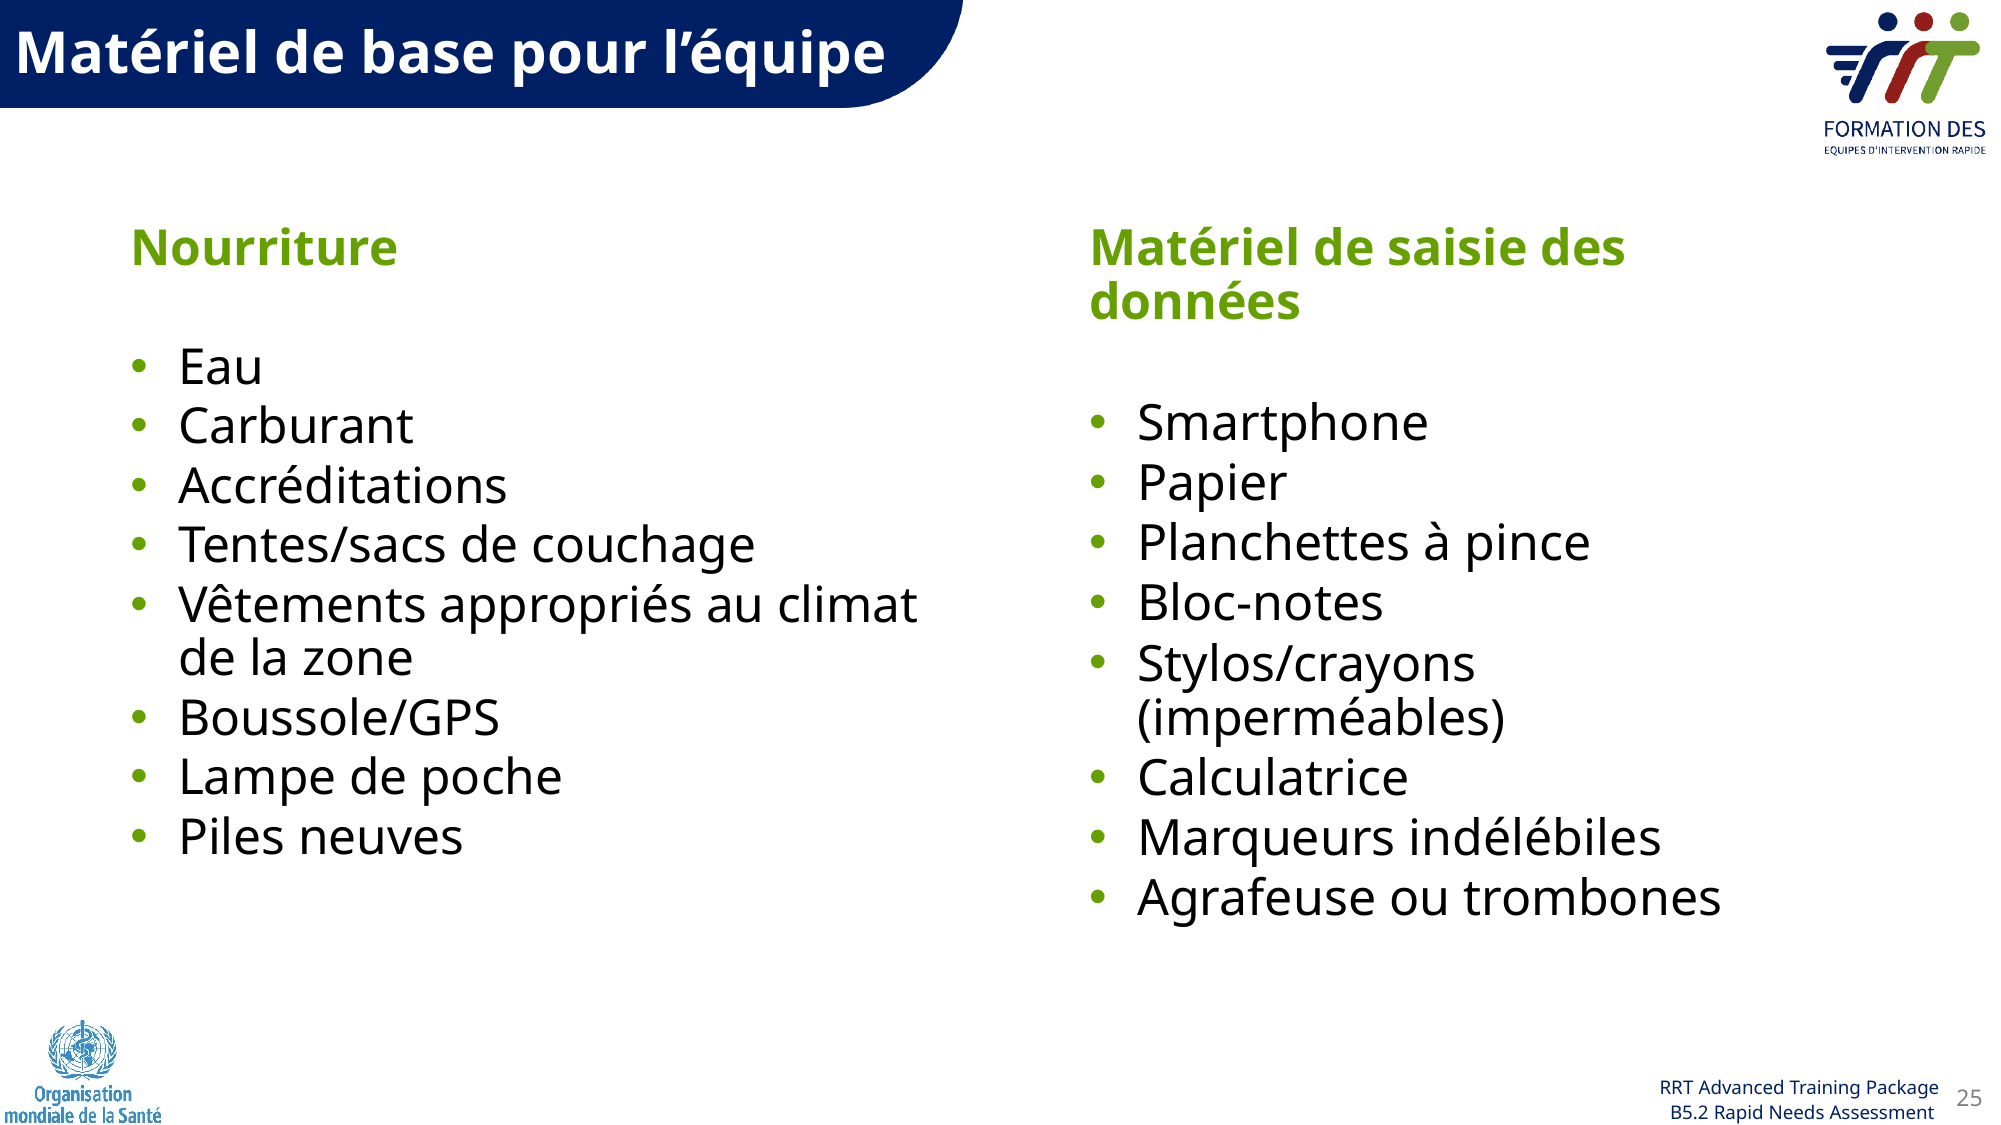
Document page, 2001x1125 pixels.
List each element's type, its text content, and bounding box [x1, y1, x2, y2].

picture [0, 0, 7, 108]
picture [3, 1018, 162, 1124]
picture [1824, 11, 1986, 156]
text_box Matériel de saisie des données Smartphone Papier Planchettes à pince Bloc-notes Stylos/crayons (imperméables) Calculatrice Marqueurs indélébiles Agrafeuse ou trombones [1081, 215, 1818, 958]
list Nourriture Eau Carburant Accréditations Tentes/sacs de couchage Vêtements appropriés au climat de la zone Boussole/GPS Lampe de poche Piles neuves [122, 214, 965, 877]
text_box Matériel de base pour l’équipe [7, 0, 975, 117]
